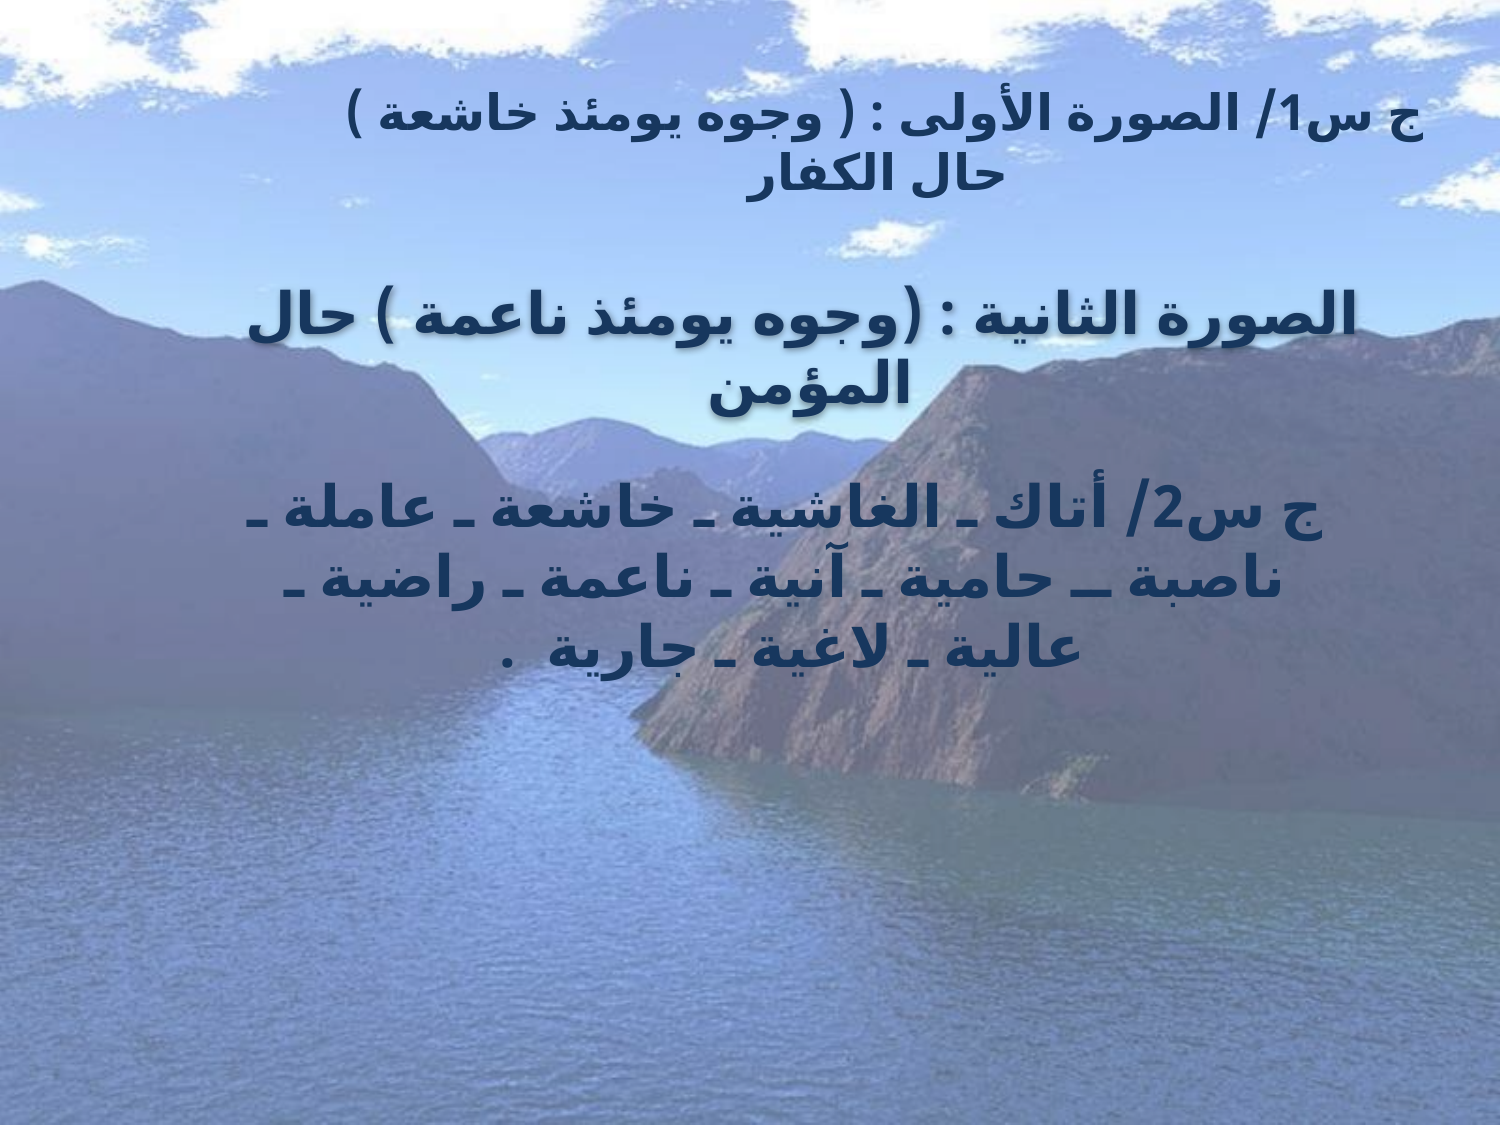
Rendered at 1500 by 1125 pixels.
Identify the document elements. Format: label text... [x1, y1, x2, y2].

text_box الصورة الثانية : (وجوه يومئذ ناعمة ) حال المؤمن [222, 280, 1383, 411]
text_box ج س1/ الصورة الأولى : ( وجوه يومئذ خاشعة ) حال الكفار [326, 68, 1443, 213]
text_box ج س2/ أتاك ـ الغاشية ـ خاشعة ـ عاملة ـ ناصبة ــ حامية ـ آنية ـ ناعمة ـ راضية ـ عالية ـ لاغية ـ جارية . [197, 478, 1373, 670]
